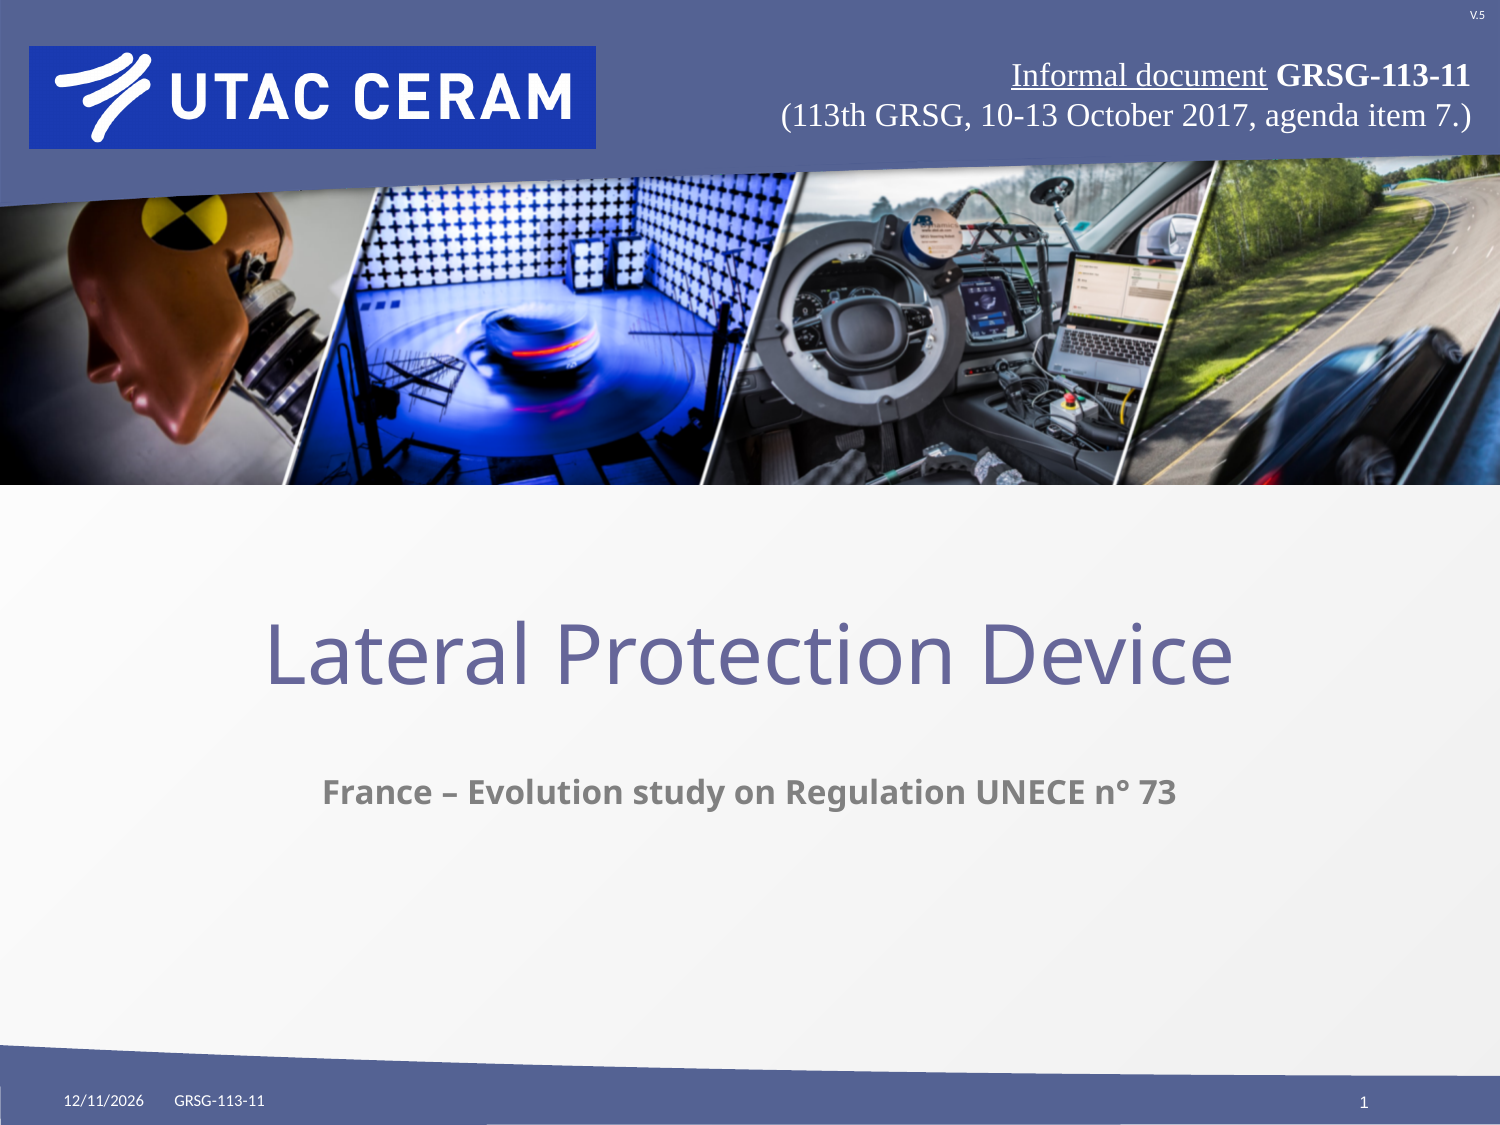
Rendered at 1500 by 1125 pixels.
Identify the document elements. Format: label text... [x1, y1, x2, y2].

subtitle France – Evolution study on Regulation UNECE n° 73 [88, 763, 1412, 835]
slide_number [0, 1069, 159, 1125]
title Lateral Protection Device [41, 597, 1459, 705]
picture [0, 0, 1500, 485]
text_box Informal document GRSG-113-11 (113th GRSG, 10-13 October 2017, agenda item 7.) [590, 47, 1475, 179]
footer GRSG-113-11 [159, 1069, 999, 1125]
